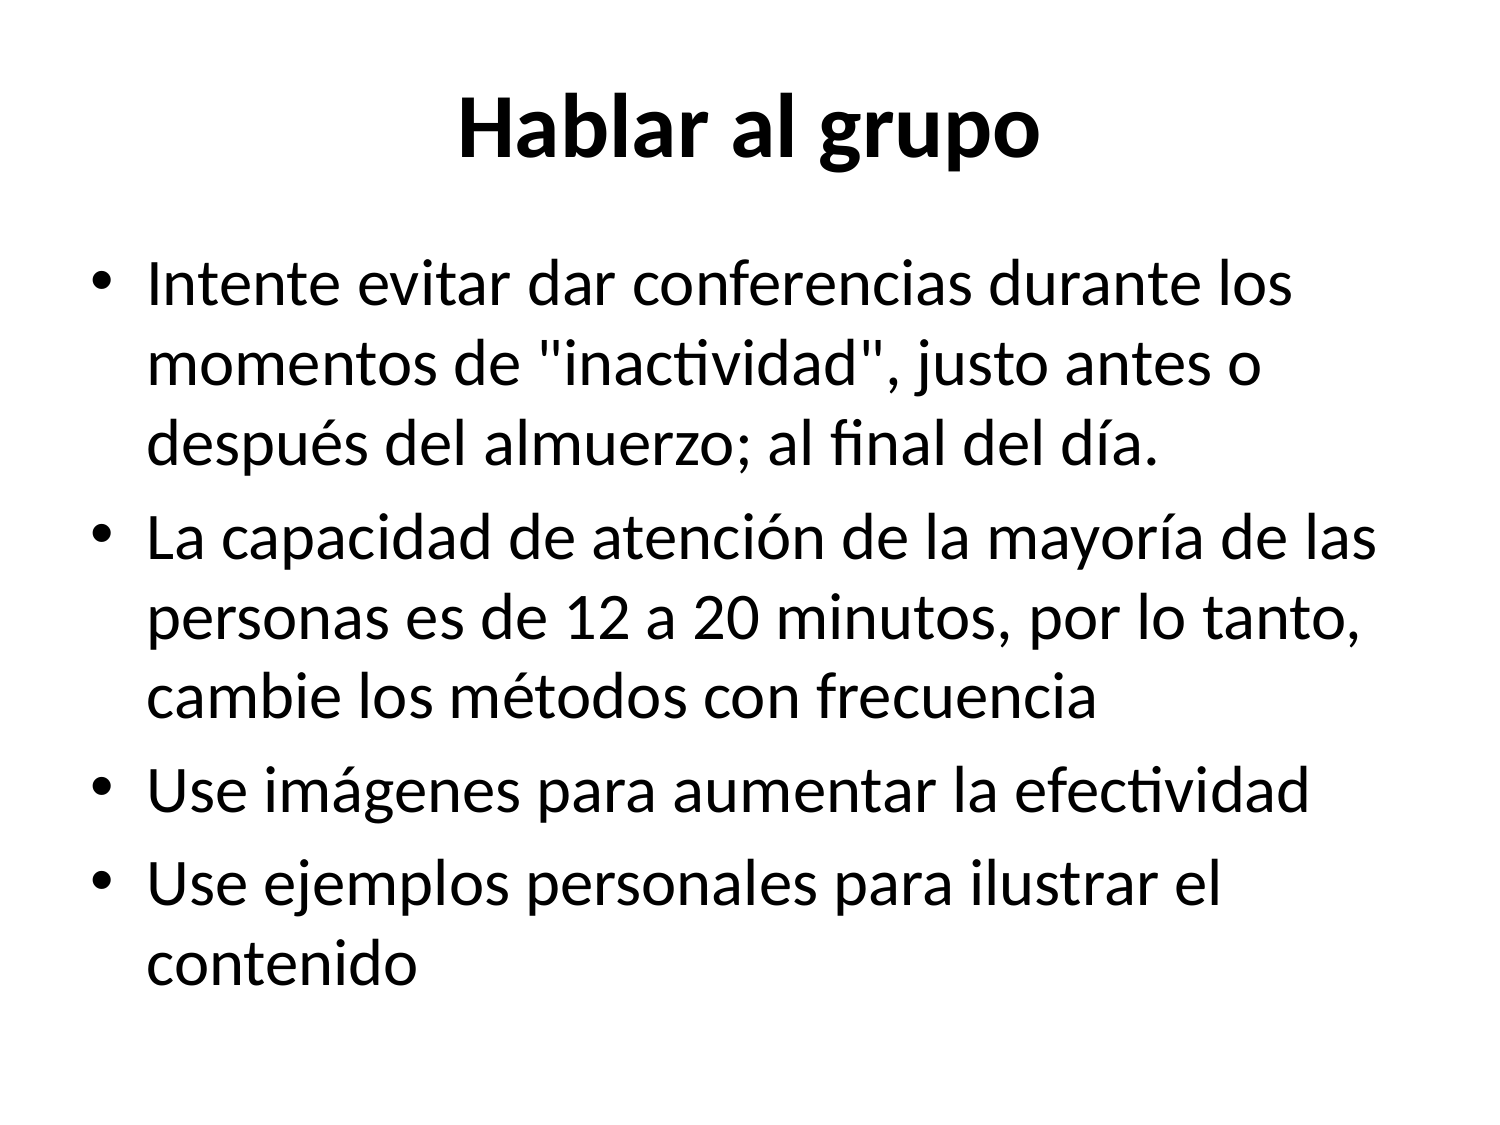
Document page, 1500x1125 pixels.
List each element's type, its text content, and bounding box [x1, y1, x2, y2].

list Intente evitar dar conferencias durante los momentos de "inactividad", justo antes o después del almuerzo; al final del día. La capacidad de atención de la mayoría de las personas es de 12 a 20 minutos, por lo tanto, cambie los métodos con frecuencia Use imágenes para aumentar la efectividad Use ejemplos personales para ilustrar el contenido [74, 231, 1426, 1006]
title Hablar al grupo [74, 44, 1426, 197]
